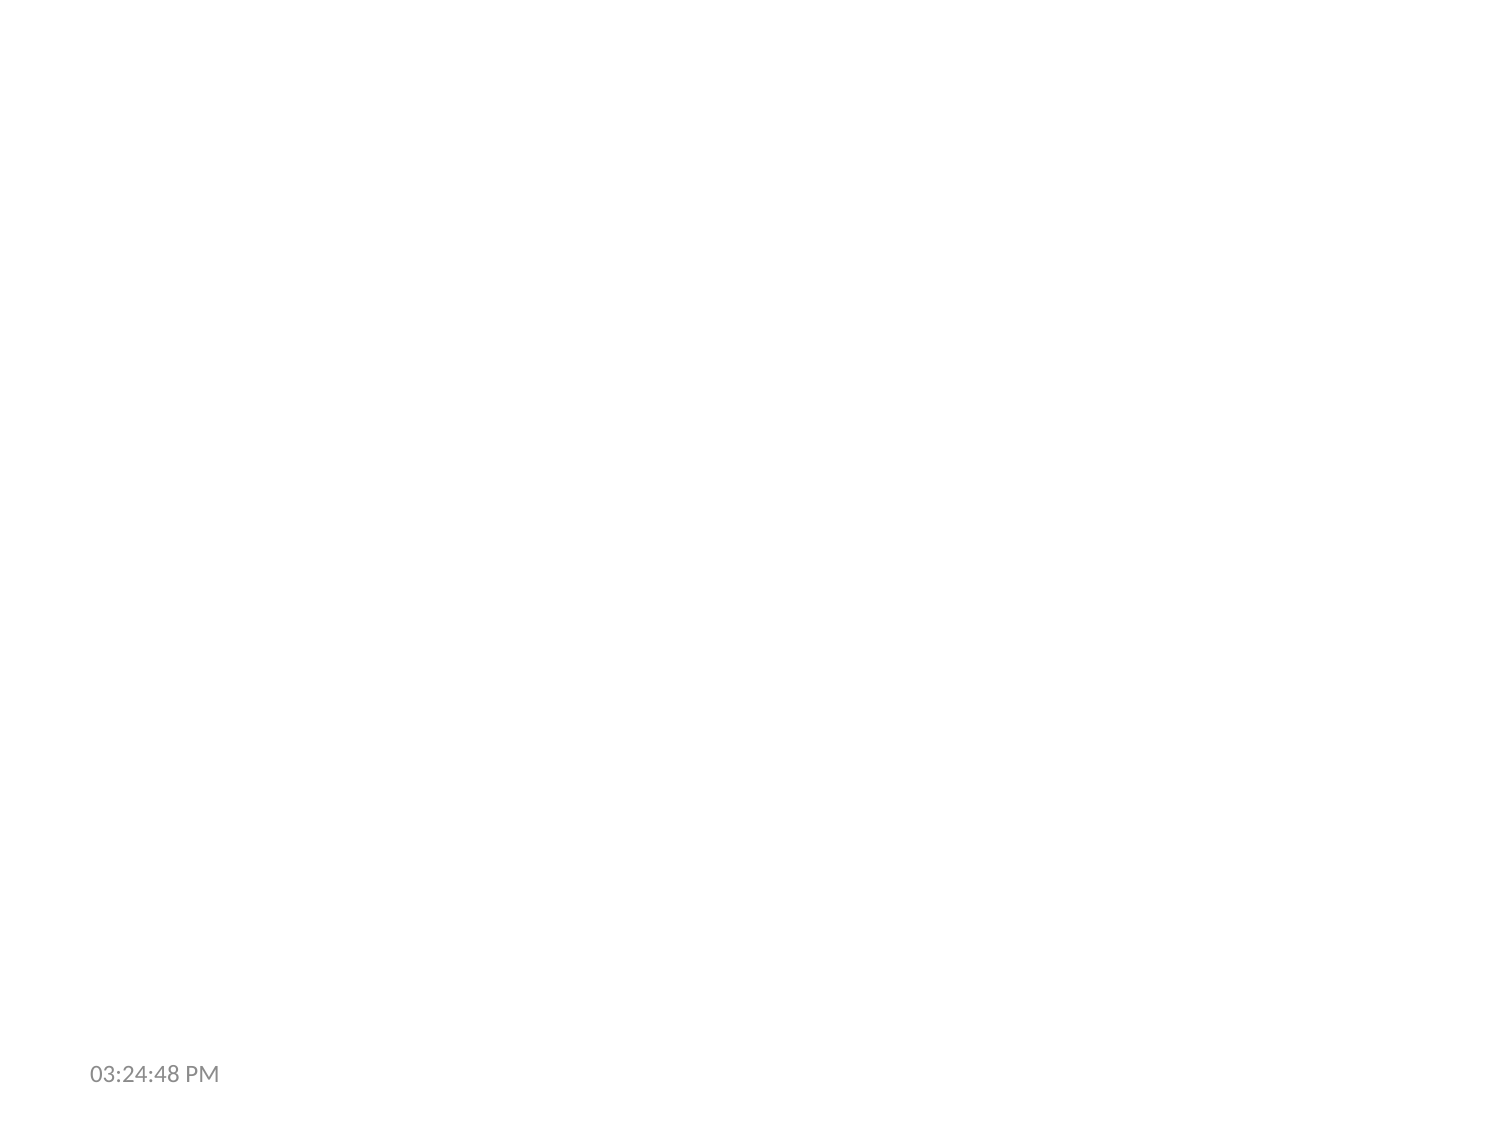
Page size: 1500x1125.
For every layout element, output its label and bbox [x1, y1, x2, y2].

slide_number [75, 1042, 425, 1103]
